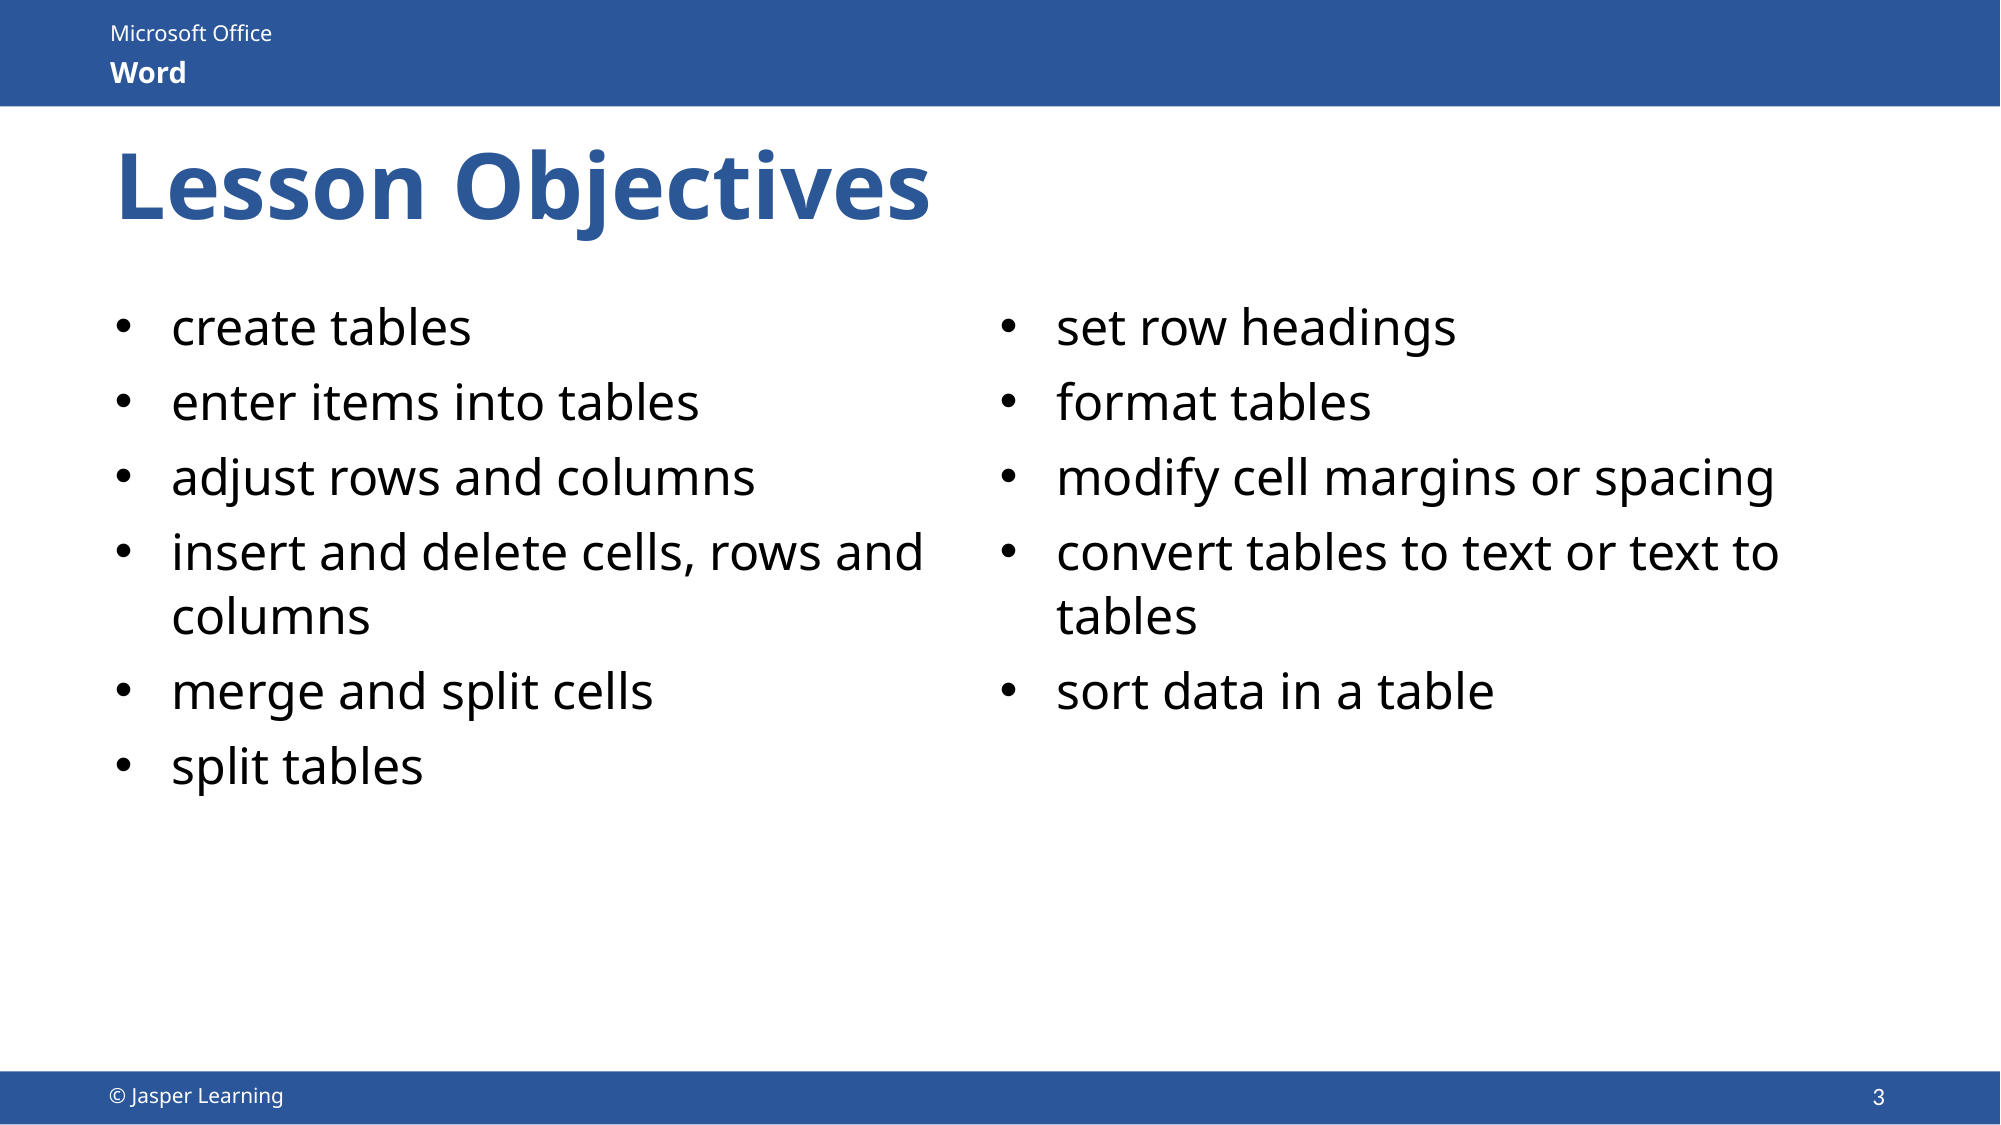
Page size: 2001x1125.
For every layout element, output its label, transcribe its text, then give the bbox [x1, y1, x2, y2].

list create tables enter items into tables adjust rows and columns insert and delete cells, rows and columns merge and split cells split tables set row headings format tables modify cell margins or spacing convert tables to text or text to tables sort data in a table [99, 283, 1900, 1026]
footer © Jasper Learning [94, 1066, 769, 1125]
slide_number 3 [1433, 1065, 1900, 1125]
title Lesson Objectives [99, 118, 1866, 248]
